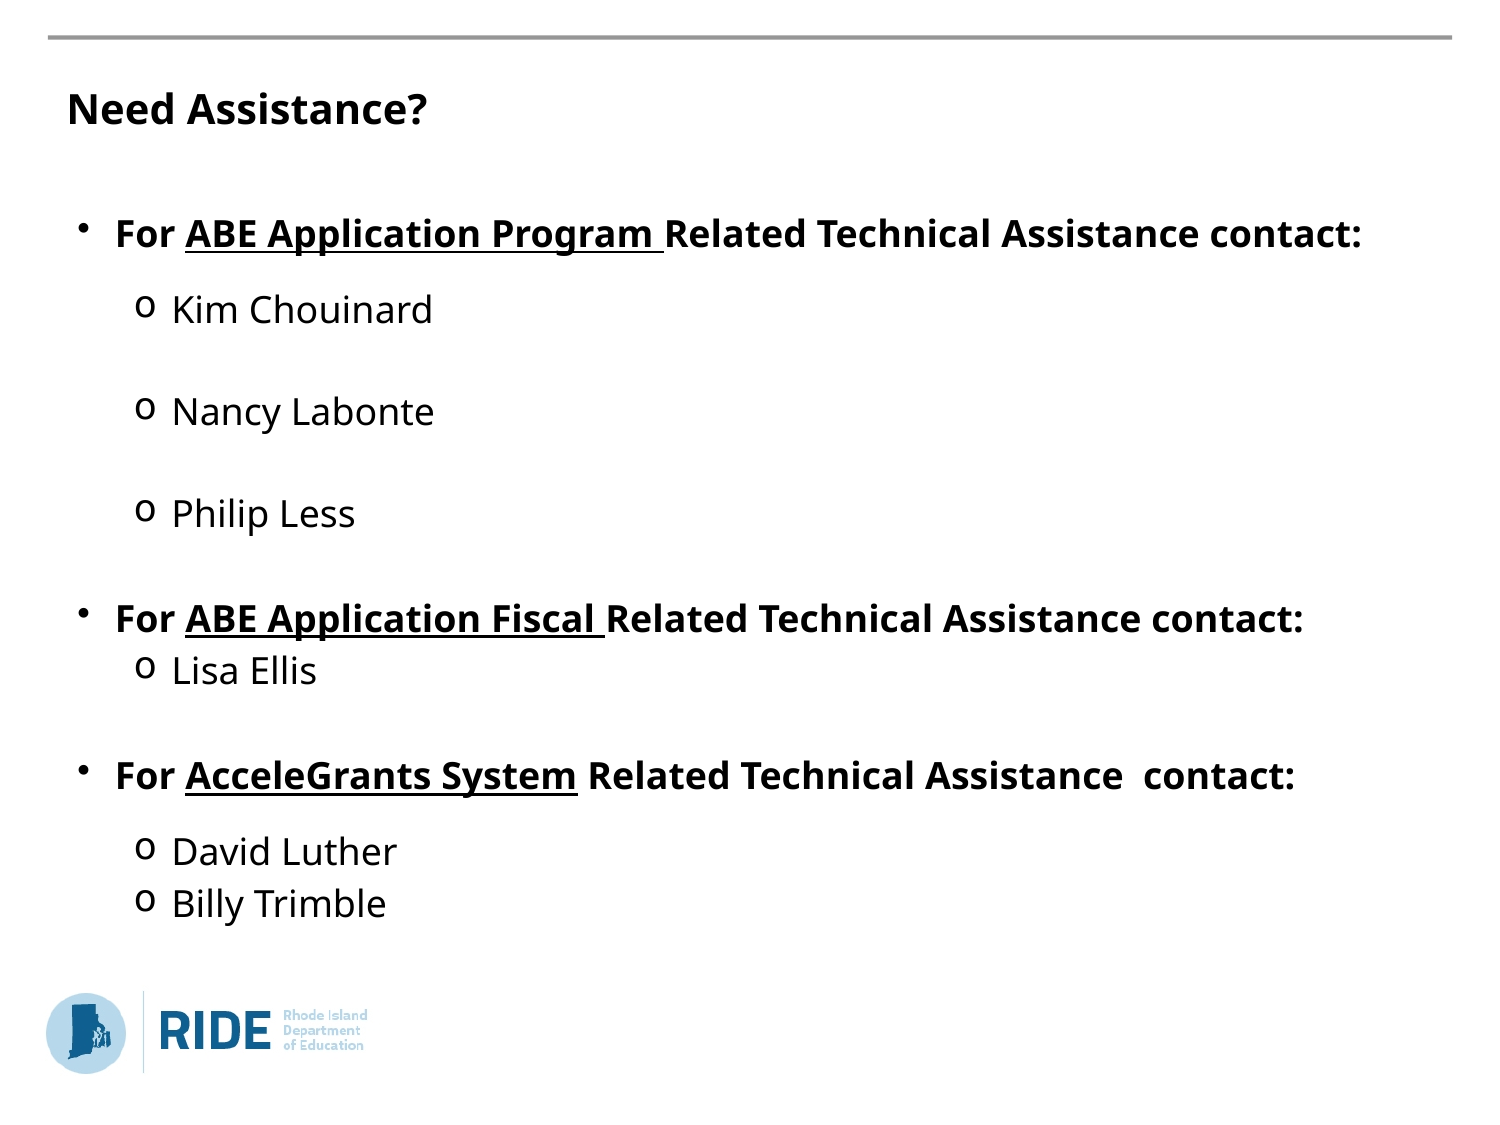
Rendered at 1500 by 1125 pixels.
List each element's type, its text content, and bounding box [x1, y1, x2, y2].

title Need Assistance? [51, 74, 1449, 151]
picture [37, 985, 413, 1079]
list For ABE Application Program Related Technical Assistance contact: Kim Chouinard Nancy Labonte Philip Less For ABE Application Fiscal Related Technical Assistance contact: Lisa Ellis For AcceleGrants System Related Technical Assistance contact: David Luther Billy Trimble [62, 151, 1421, 1026]
